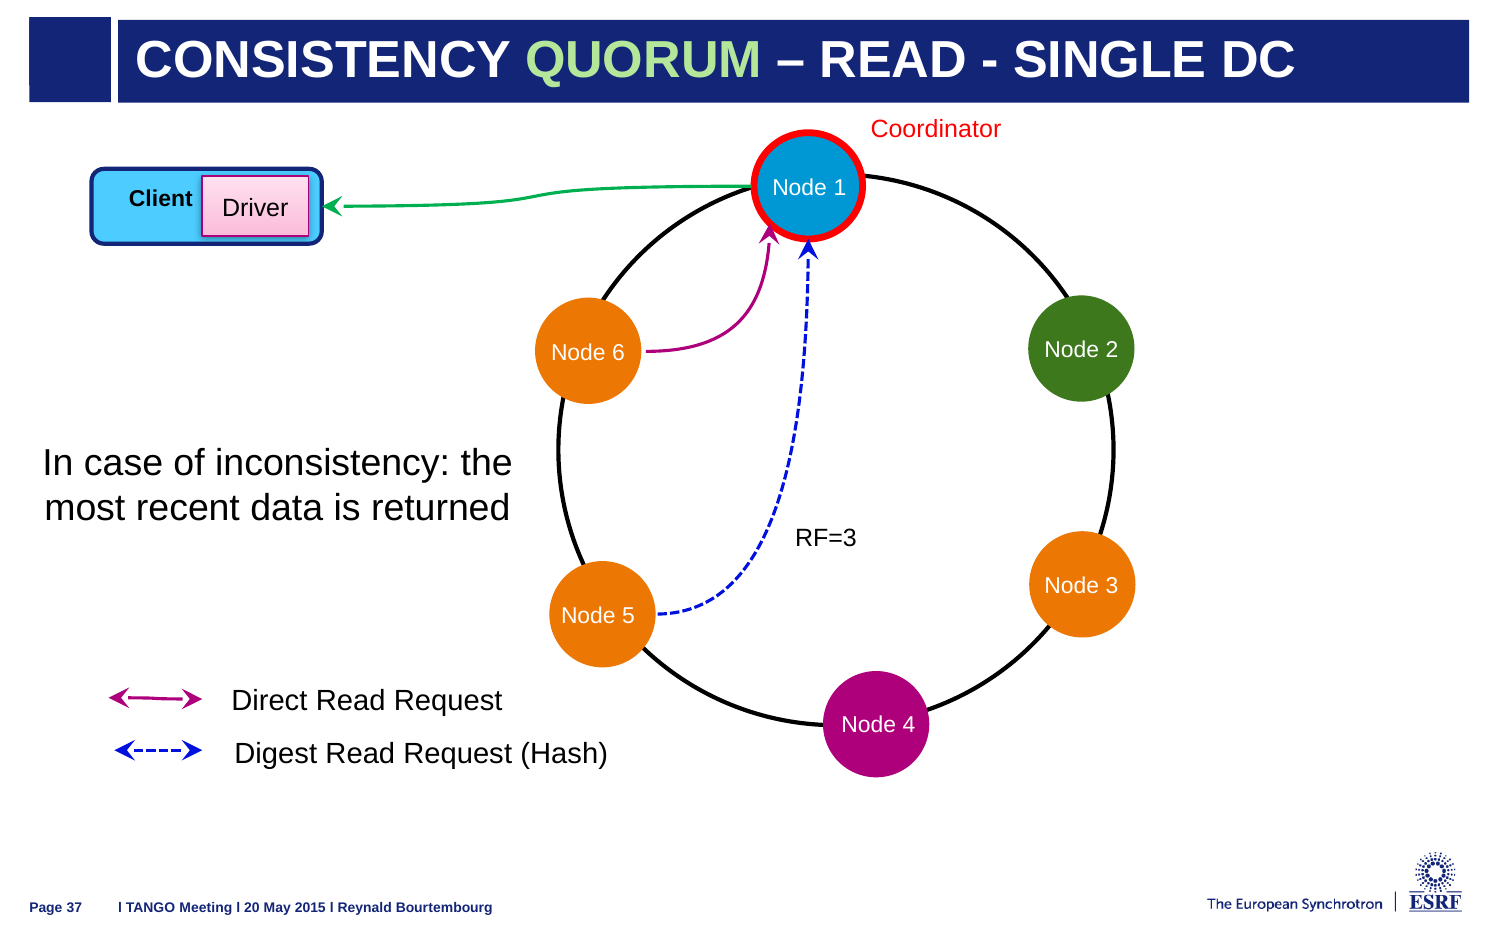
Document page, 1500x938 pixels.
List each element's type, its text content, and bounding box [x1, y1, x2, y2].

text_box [1023, 295, 1140, 402]
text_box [820, 670, 937, 778]
text_box Coordinator [854, 105, 1018, 151]
text_box Digest Read Request (Hash) [219, 726, 656, 777]
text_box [751, 133, 868, 241]
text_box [544, 350, 920, 504]
footer l TANGO Meeting l 20 May 2015 l Reynald Bourtembourg [118, 886, 1122, 916]
title Consistency QUORUM – READ - Single DC [118, 19, 1470, 103]
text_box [321, 186, 752, 207]
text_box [530, 297, 647, 405]
text_box RF=3 [771, 513, 881, 559]
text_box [539, 560, 656, 668]
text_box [1023, 530, 1140, 638]
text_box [643, 225, 773, 348]
text_box Direct Read Request [216, 673, 550, 724]
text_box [91, 168, 322, 244]
text_box In case of inconsistency: the most recent data is returned [27, 430, 528, 535]
text_box [563, 174, 1116, 727]
picture [1175, 831, 1500, 938]
slide_number Page 37 [29, 886, 98, 916]
